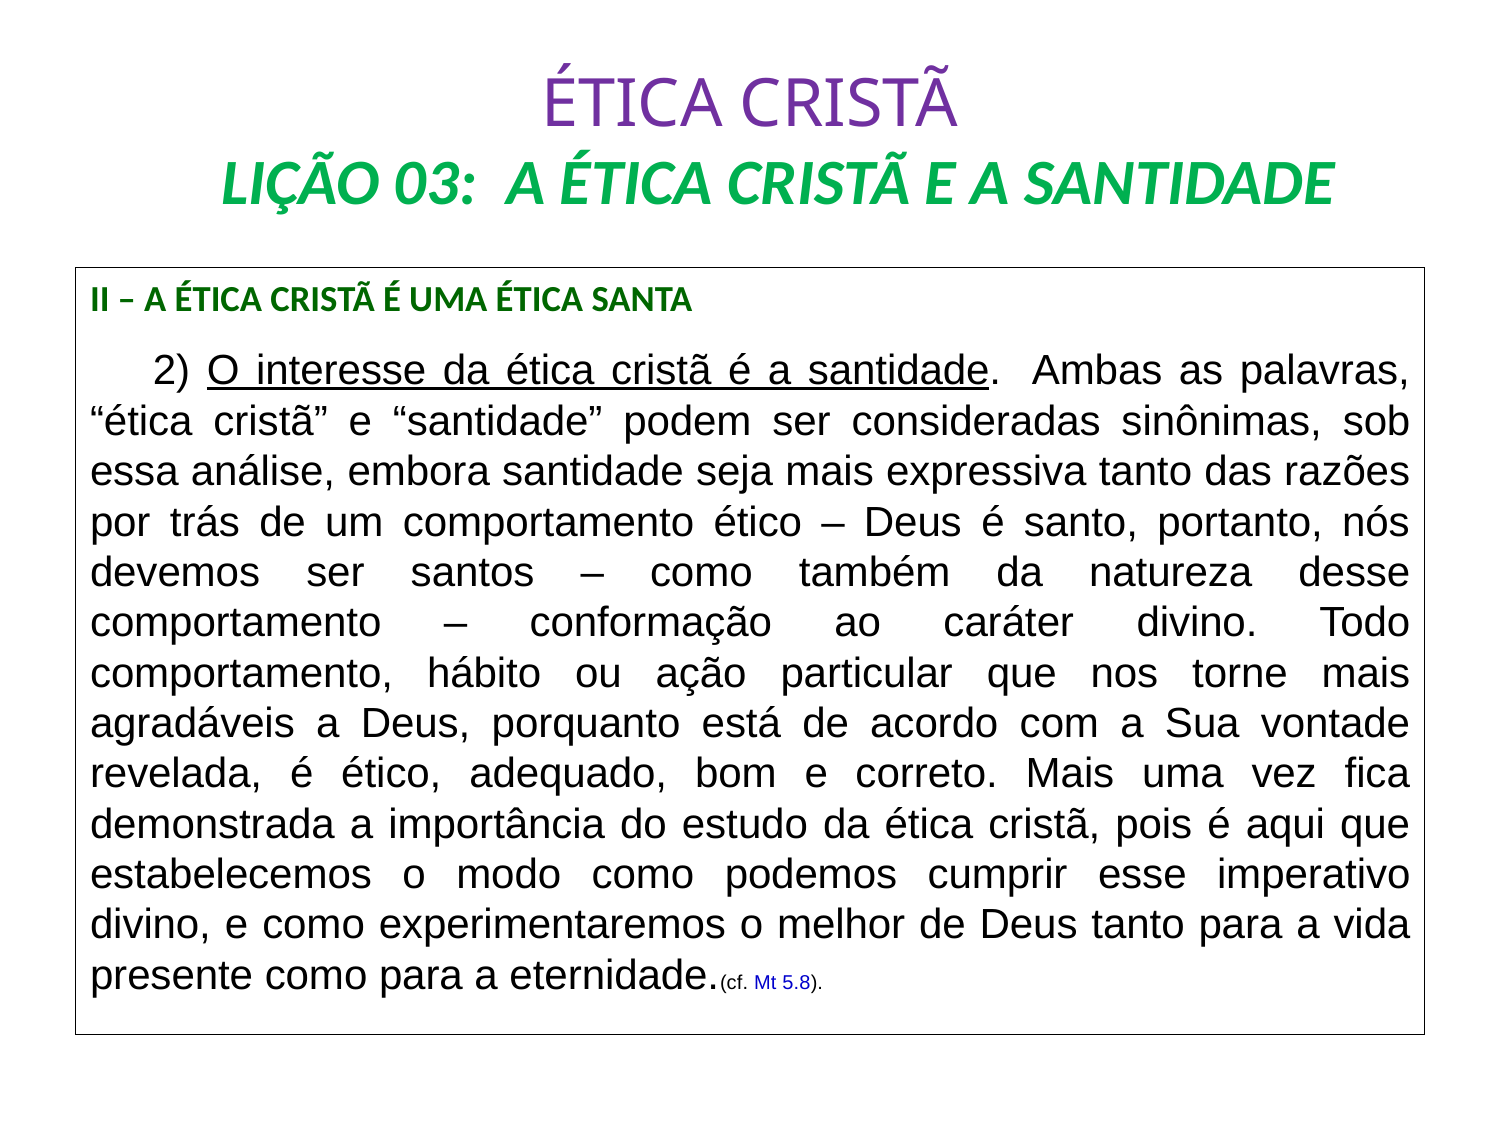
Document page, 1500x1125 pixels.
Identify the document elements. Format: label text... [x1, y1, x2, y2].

title ÉTICA CRISTÃ LIÇÃO 03: A ÉTICA CRISTÃ E A SANTIDADE [75, 45, 1425, 233]
list II – A ÉTICA CRISTÃ É UMA ÉTICA SANTA 2) O interesse da ética cristã é a santidade. Ambas as palavras, “ética cristã” e “santidade” podem ser consideradas sinônimas, sob essa análise, embora santidade seja mais expressiva tanto das razões por trás de um comportamento ético – Deus é santo, portanto, nós devemos ser santos – como também da natureza desse comportamento – conformação ao caráter divino. Todo comportamento, hábito ou ação particular que nos torne mais agradáveis a Deus, porquanto está de acordo com a Sua vontade revelada, é ético, adequado, bom e correto. Mais uma vez fica demonstrada a importância do estudo da ética cristã, pois é aqui que estabelecemos o modo como podemos cumprir esse imperativo divino, e como experimentaremos o melhor de Deus tanto para a vida presente como para a eternidade. (cf. Mt 5.8). [75, 267, 1425, 1035]
